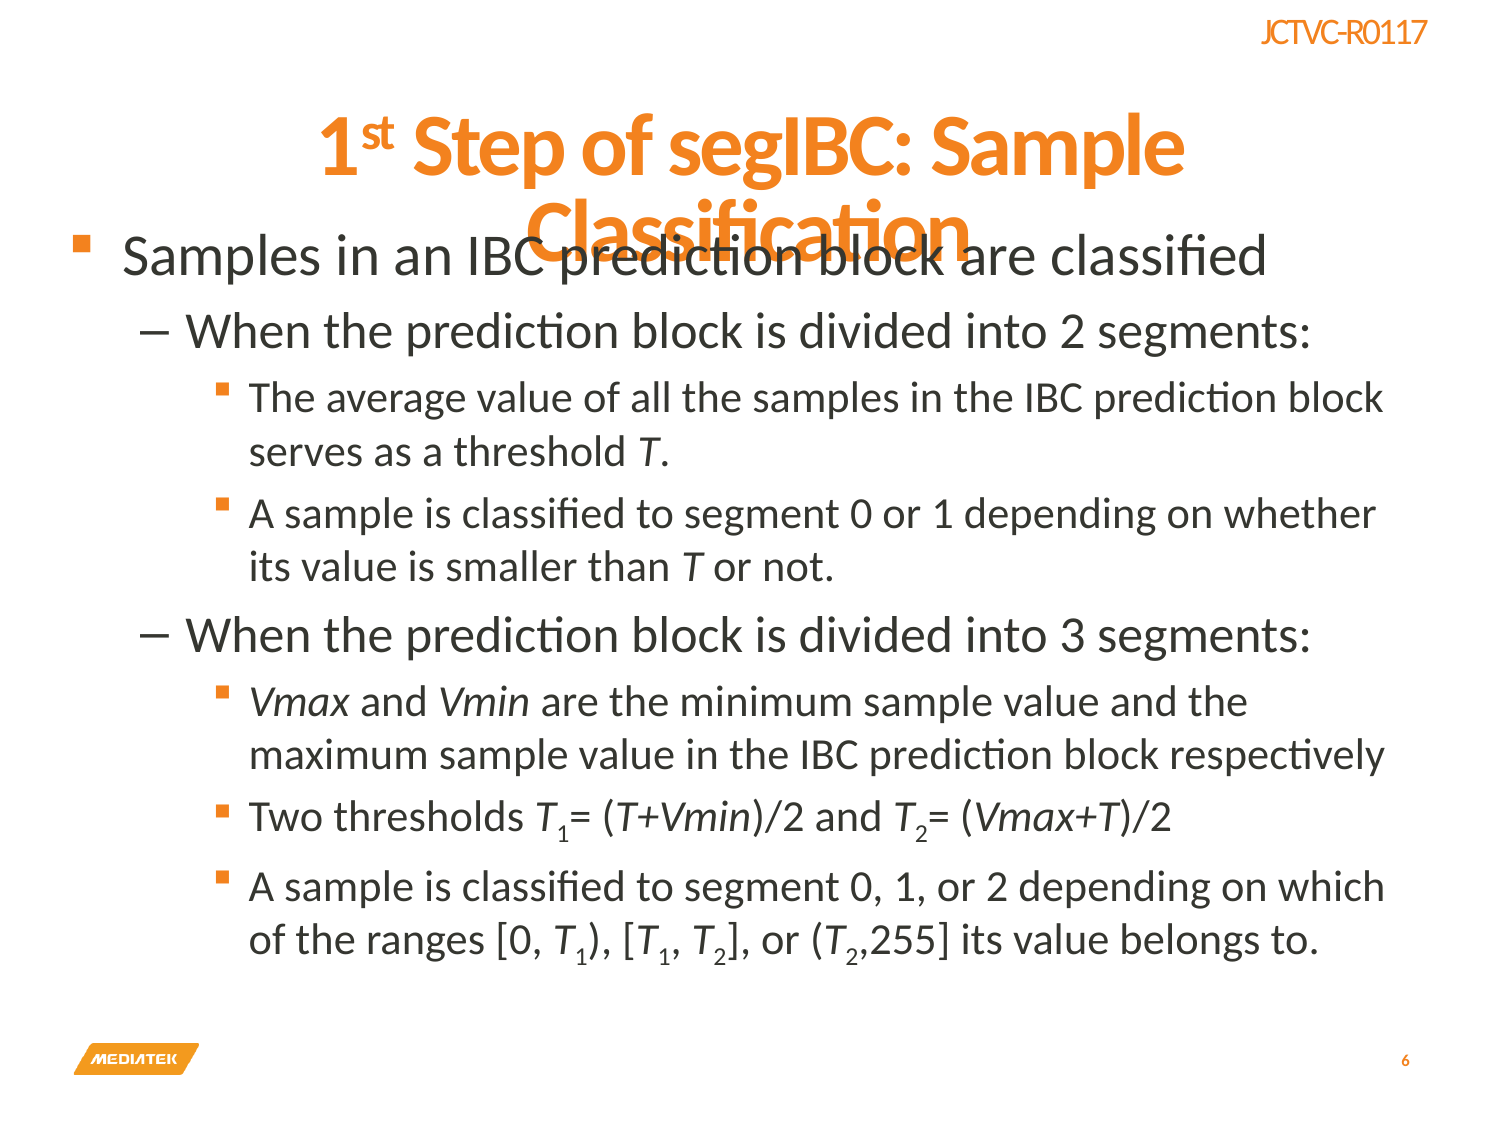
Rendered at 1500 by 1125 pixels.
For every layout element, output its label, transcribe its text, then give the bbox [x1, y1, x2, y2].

list Samples in an IBC prediction block are classified When the prediction block is divided into 2 segments: The average value of all the samples in the IBC prediction block serves as a threshold T. A sample is classified to segment 0 or 1 depending on whether its value is smaller than T or not. When the prediction block is divided into 3 segments: Vmax and Vmin are the minimum sample value and the maximum sample value in the IBC prediction block respectively Two thresholds T1= (T+Vmin)/2 and T2= (Vmax+T)/2 A sample is classified to segment 0, 1, or 2 depending on which of the ranges [0, T1), [T1, T2], or (T2,255] its value belongs to. [53, 208, 1425, 990]
picture [73, 1043, 199, 1075]
slide_number 6 [1251, 1029, 1425, 1090]
title 1st Step of segIBC: Sample Classification [75, 99, 1425, 208]
